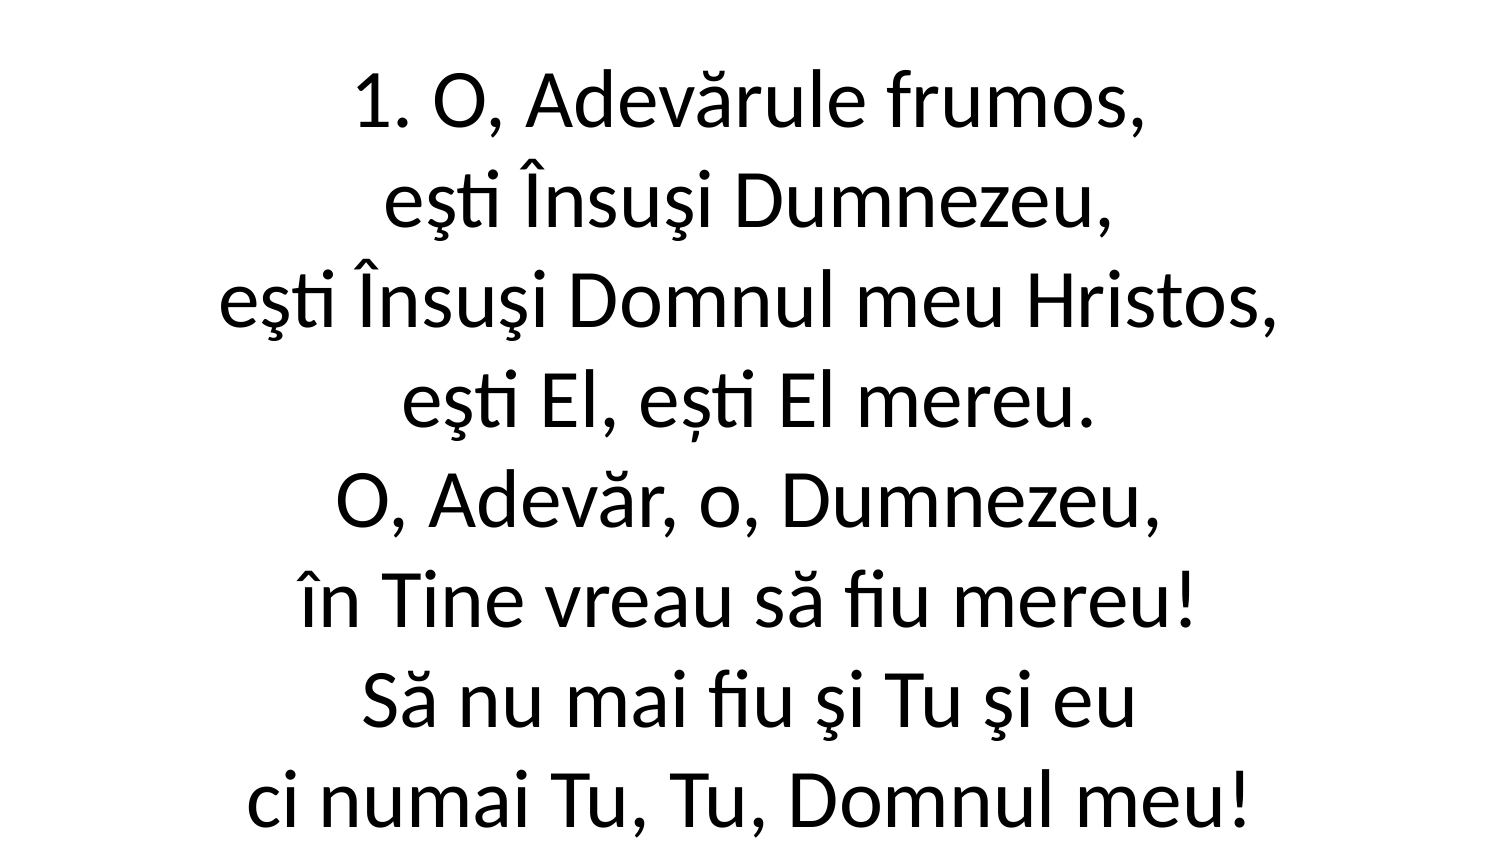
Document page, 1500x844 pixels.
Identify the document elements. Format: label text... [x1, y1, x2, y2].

text_box 1. O, Adevărule frumos, eşti Însuşi Dumnezeu, eşti Însuşi Domnul meu Hristos, eşti El, ești El mereu. O, Adevăr, o, Dumnezeu, în Tine vreau să fiu mereu! Să nu mai fiu şi Tu şi eu ci numai Tu, Tu, Domnul meu! [203, 0, 1297, 844]
